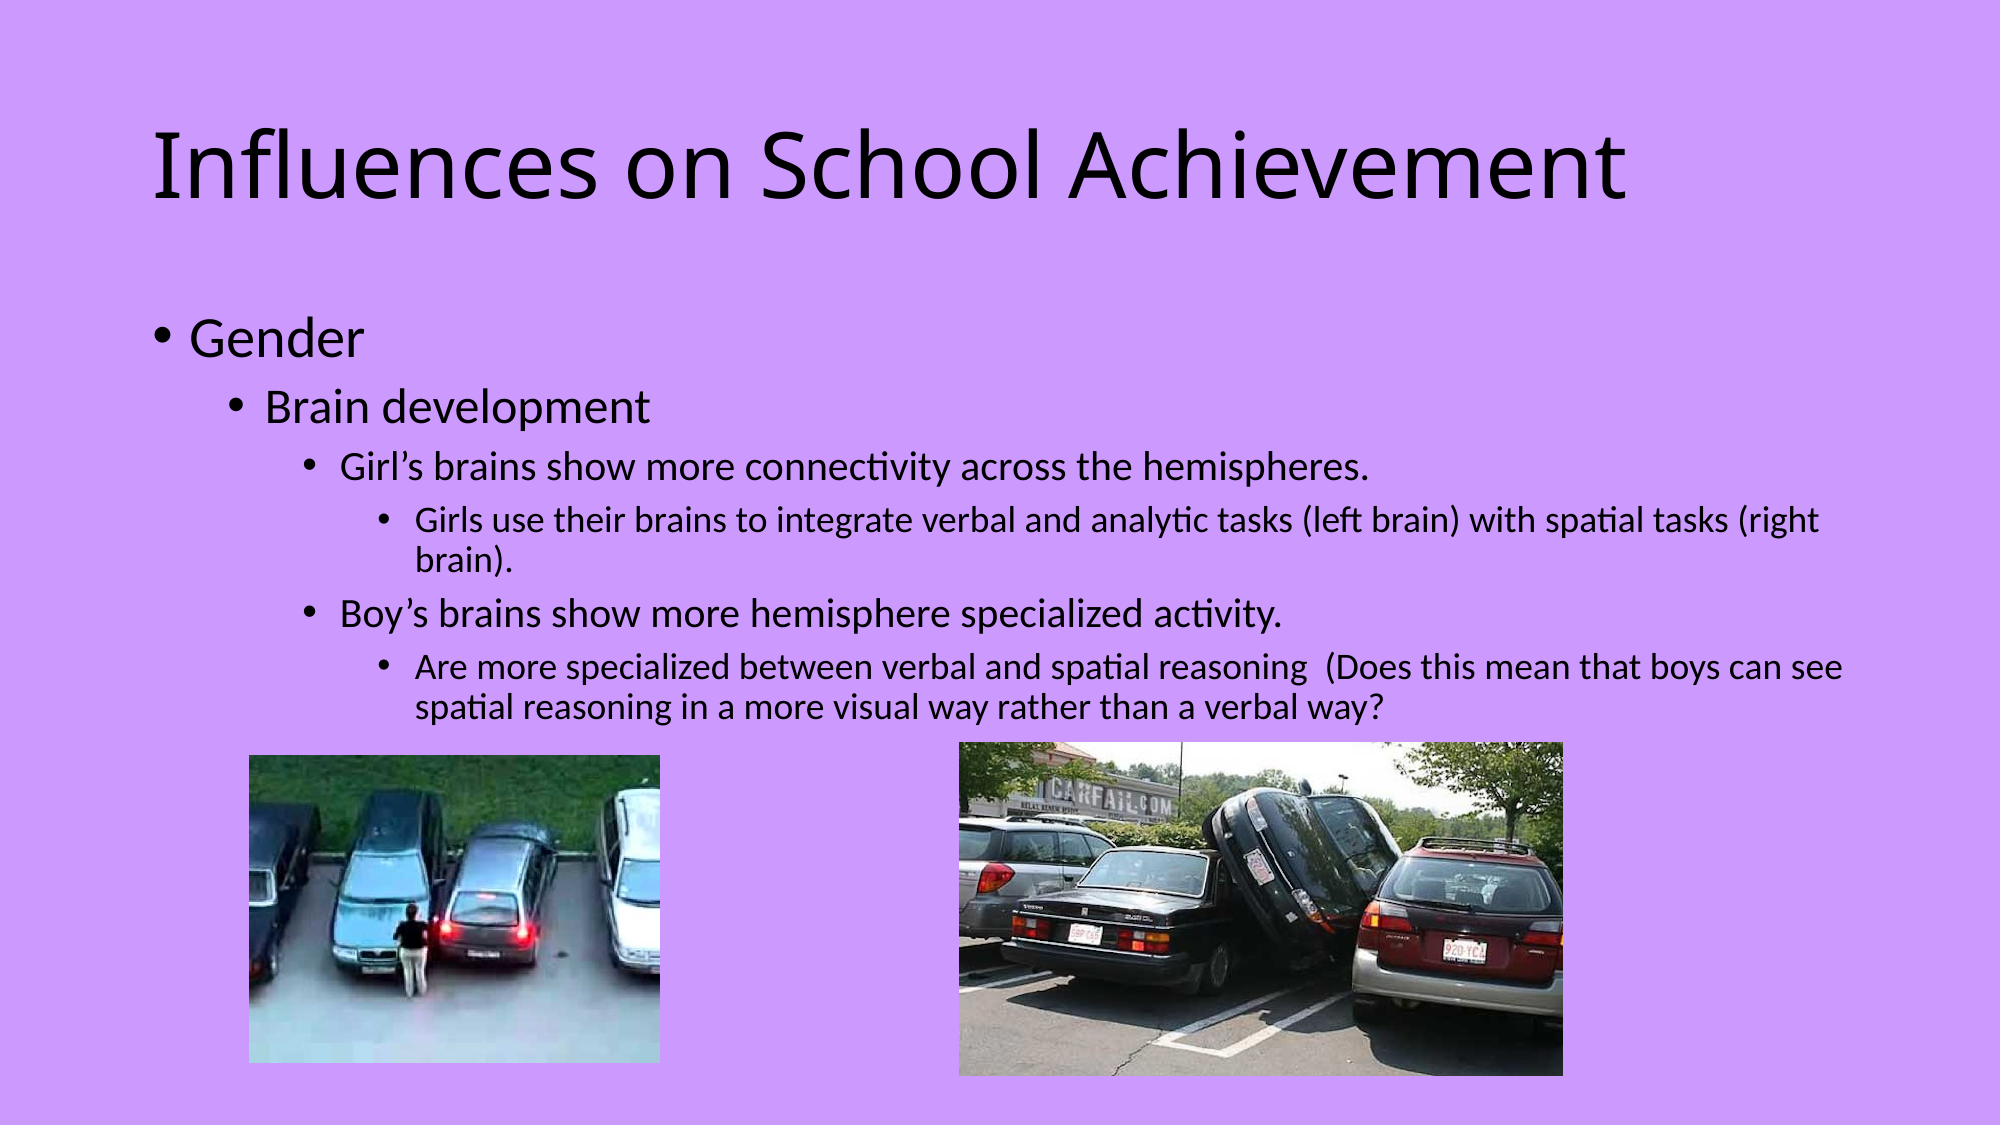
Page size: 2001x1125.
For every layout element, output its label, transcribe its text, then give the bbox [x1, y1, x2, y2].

picture [959, 742, 1563, 1076]
title Influences on School Achievement [137, 59, 1863, 278]
list Gender Brain development Girl’s brains show more connectivity across the hemispheres. Girls use their brains to integrate verbal and analytic tasks (left brain) with spatial tasks (right brain). Boy’s brains show more hemisphere specialized activity. Are more specialized between verbal and spatial reasoning (Does this mean that boys can see spatial reasoning in a more visual way rather than a verbal way? [137, 299, 1863, 1014]
picture [249, 755, 660, 1063]
